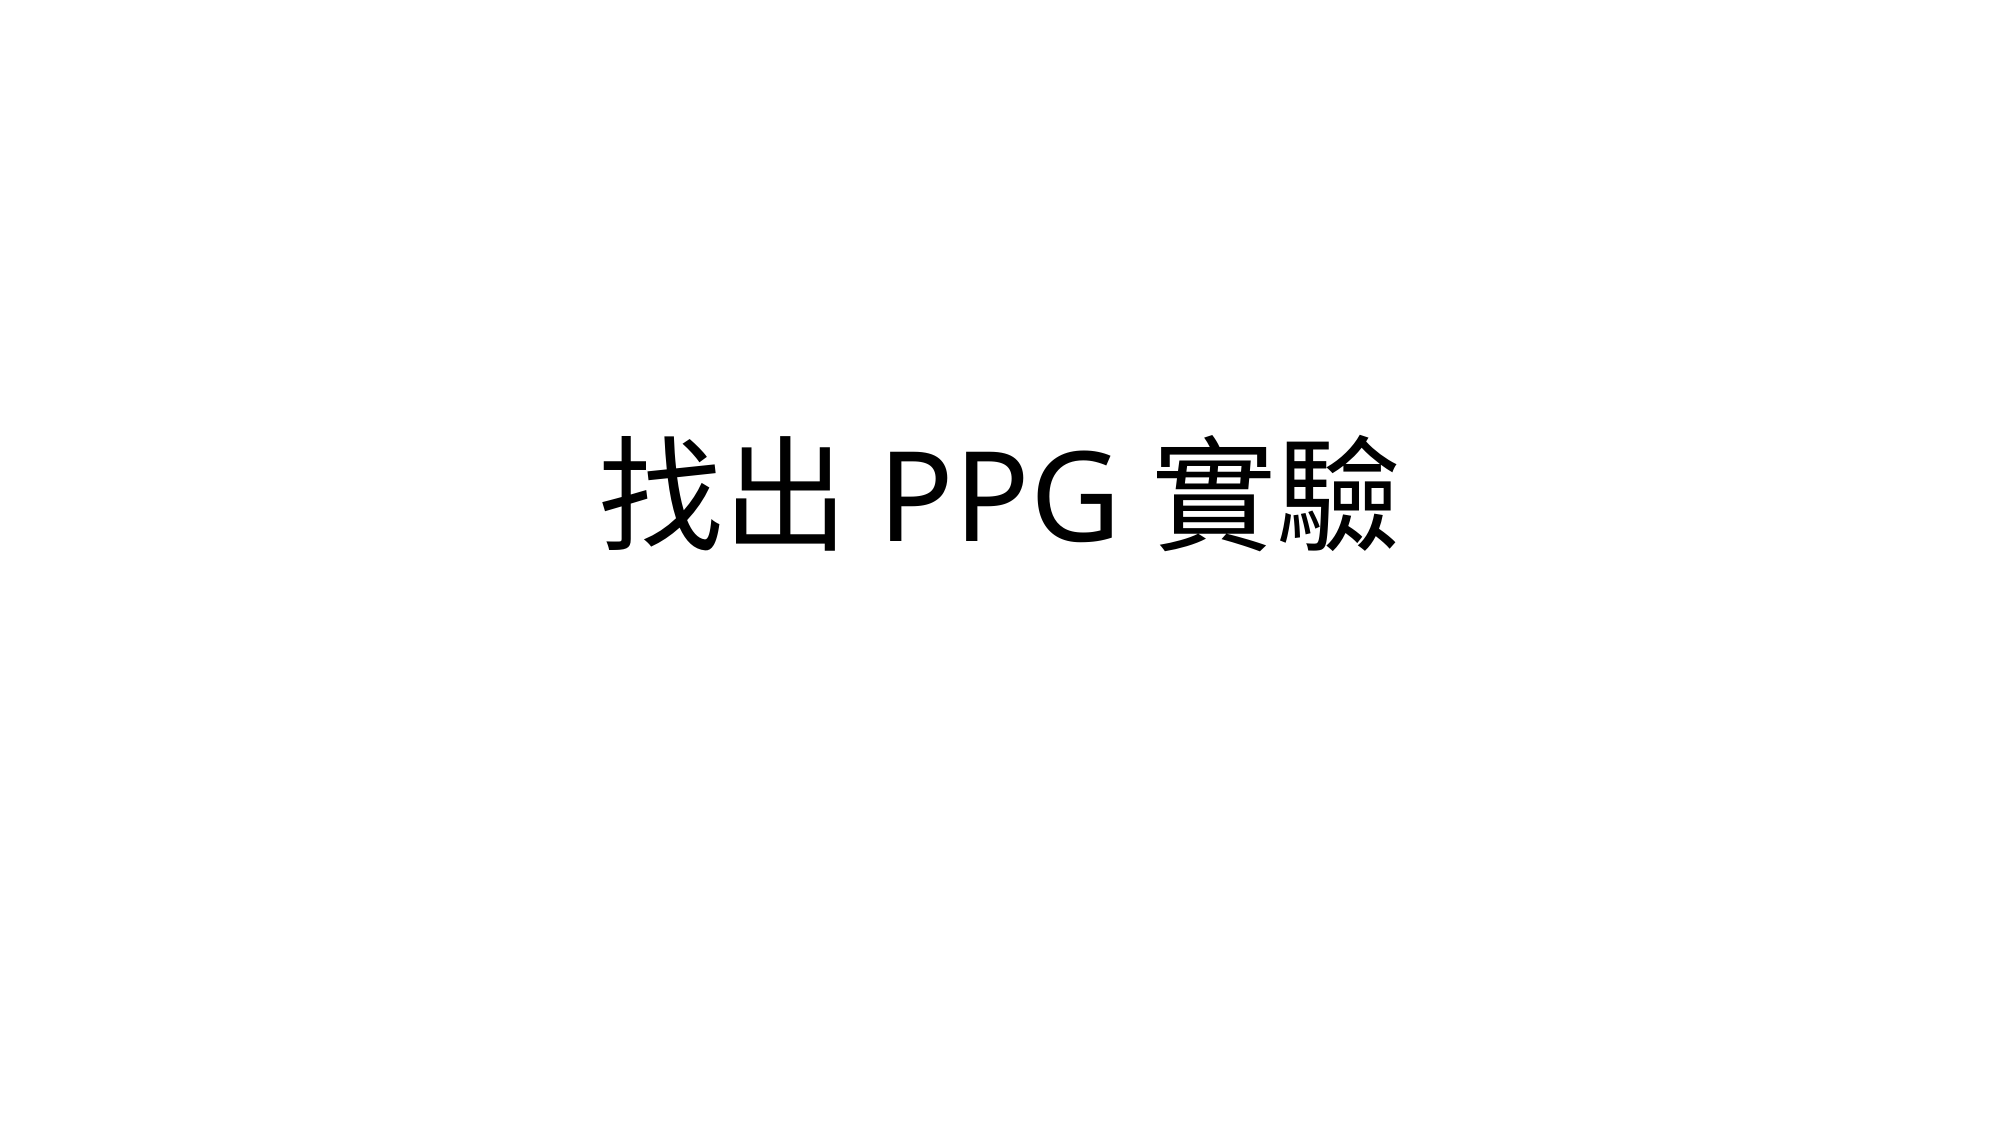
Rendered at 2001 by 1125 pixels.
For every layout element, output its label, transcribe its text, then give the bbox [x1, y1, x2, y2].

title 找出PPG實驗 [249, 184, 1750, 576]
